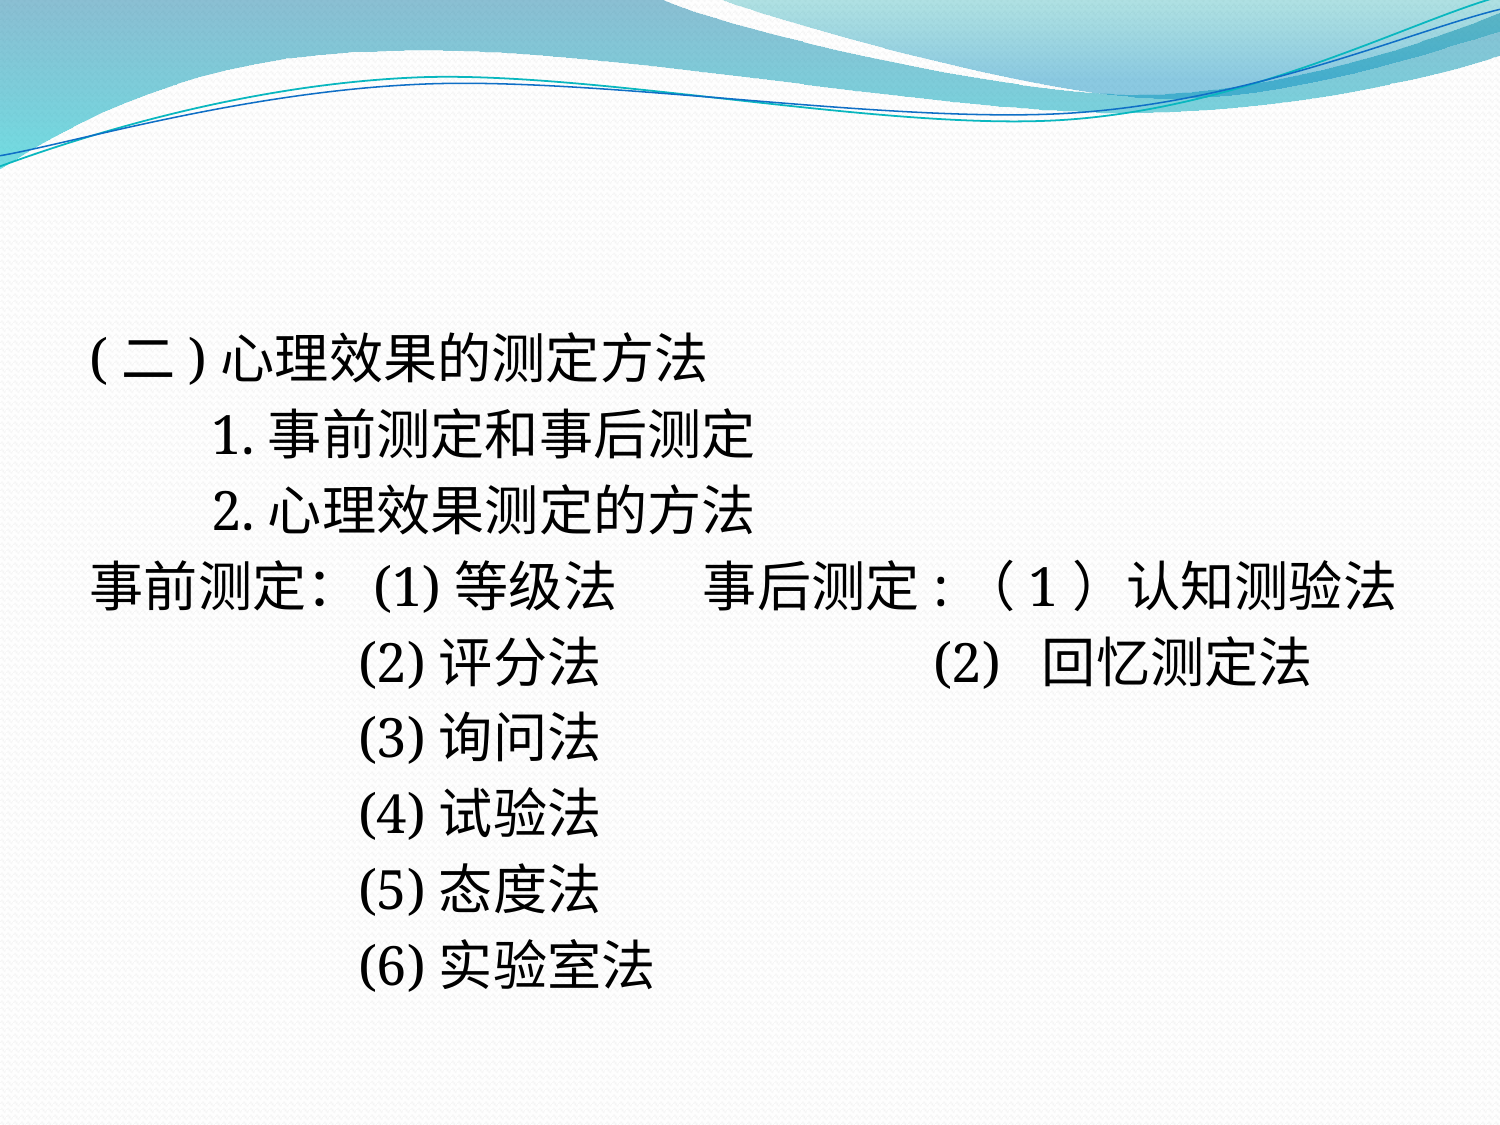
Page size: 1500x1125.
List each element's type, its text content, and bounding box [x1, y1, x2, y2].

list (二)心理效果的测定方法 1.事前测定和事后测定 2.心理效果测定的方法 事前测定：(1)等级法 事后测定:（1）认知测验法 (2)评分法 (2) 回忆测定法 (3)询问法 (4)试验法 (5)态度法 (6)实验室法 [75, 317, 1425, 1038]
